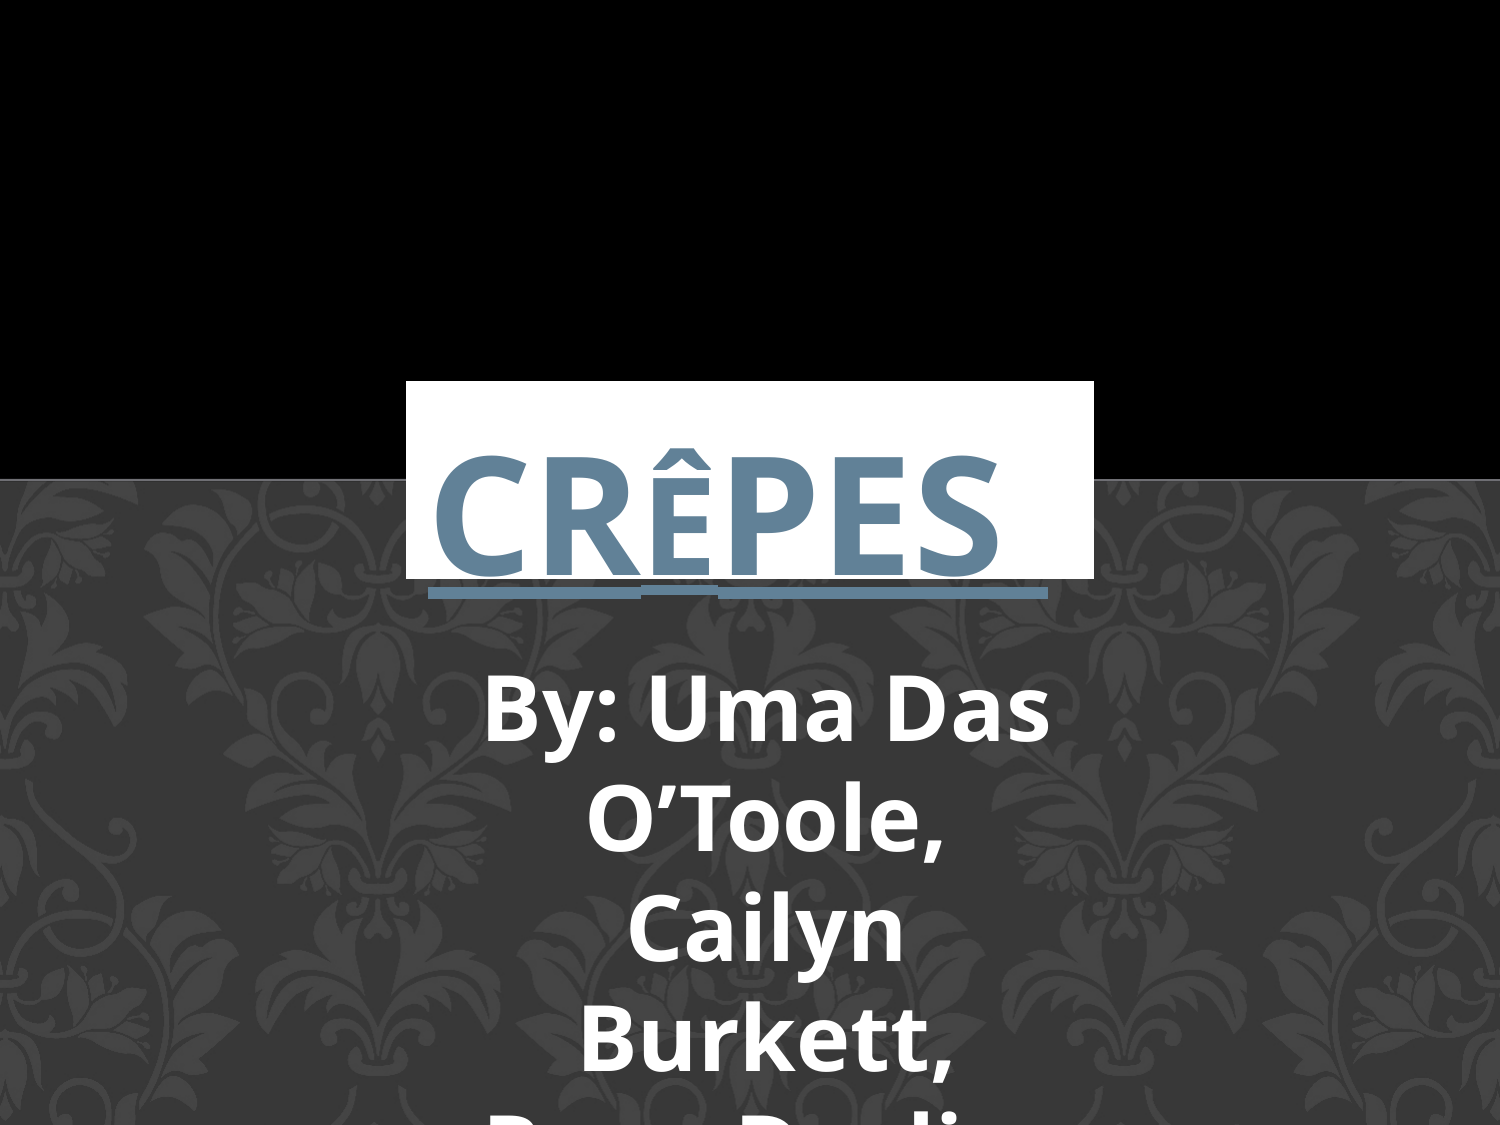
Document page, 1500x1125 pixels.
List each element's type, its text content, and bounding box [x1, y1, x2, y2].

subtitle By: Uma Das O’Toole, Cailyn Burkett, Ryan Devlin, and Capri Pimental [437, 650, 1096, 721]
title Crêpes [94, 394, 1381, 647]
